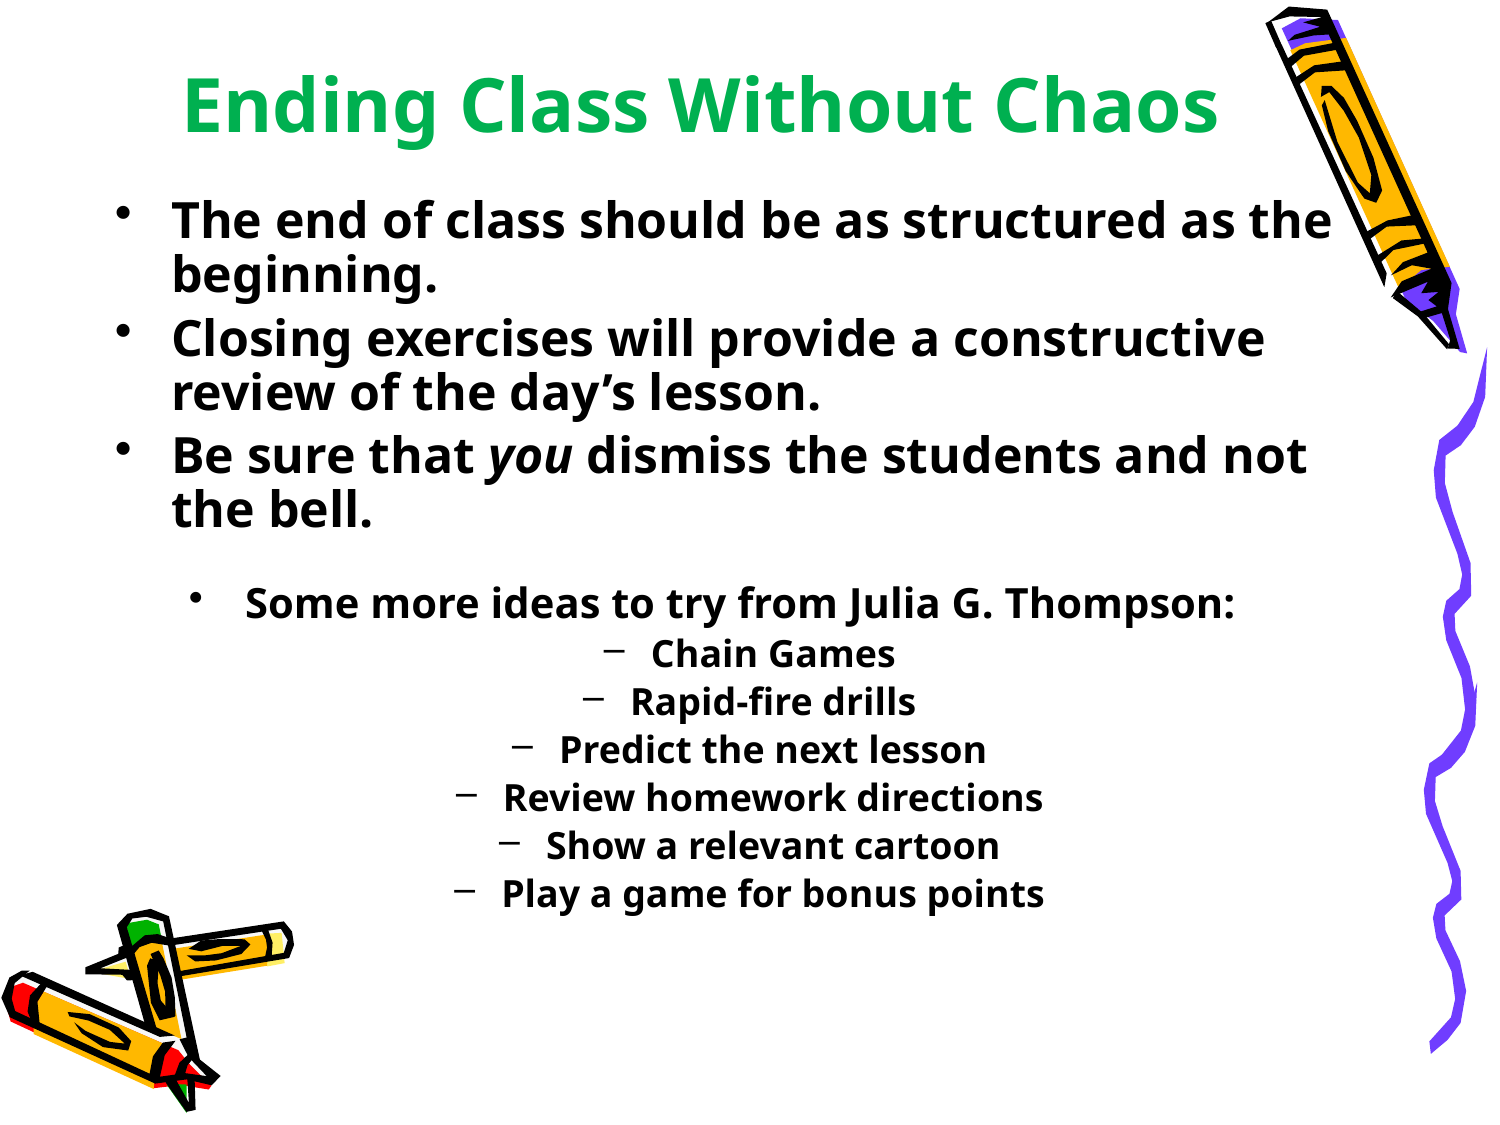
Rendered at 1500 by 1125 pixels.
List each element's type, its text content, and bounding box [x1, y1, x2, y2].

list The end of class should be as structured as the beginning. Closing exercises will provide a constructive review of the day’s lesson. Be sure that you dismiss the students and not the bell. [99, 187, 1351, 788]
list Some more ideas to try from Julia G. Thompson: Chain Games Rapid-fire drills Predict the next lesson Review homework directions Show a relevant cartoon Play a game for bonus points [124, 574, 1301, 876]
title Ending Class Without Chaos [137, 49, 1265, 187]
